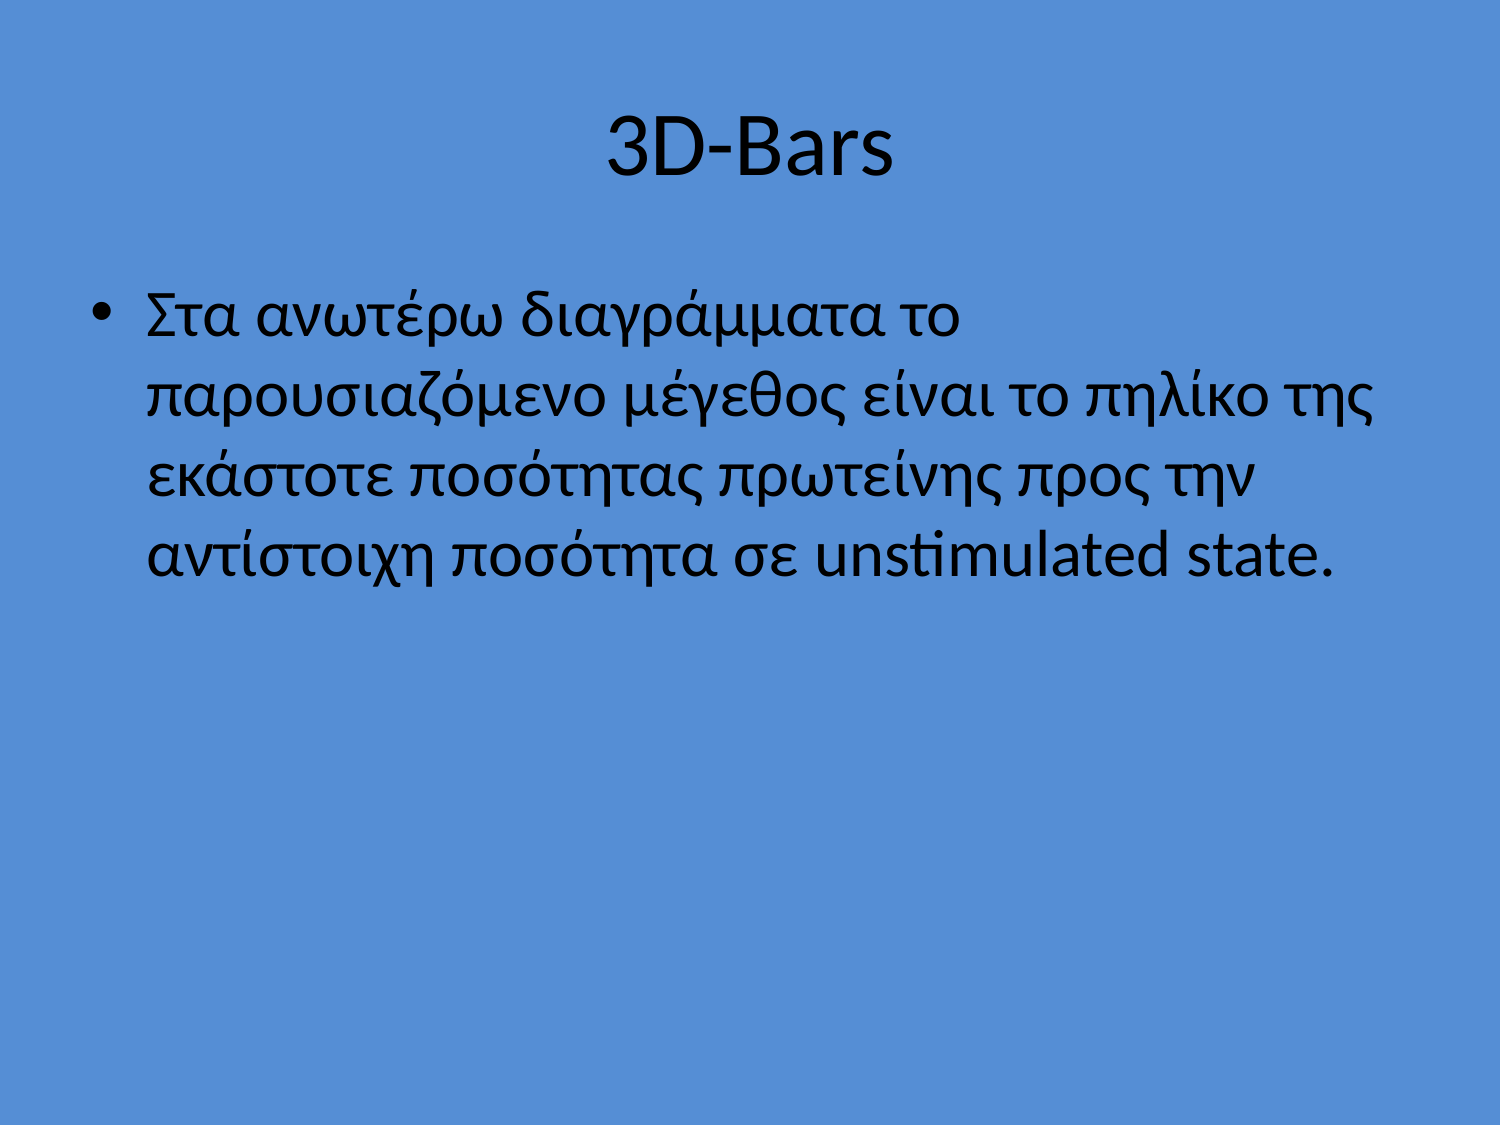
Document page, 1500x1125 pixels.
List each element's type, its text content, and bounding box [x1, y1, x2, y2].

title 3D-Bars [75, 45, 1425, 233]
list Στα ανωτέρω διαγράμματα το παρουσιαζόμενο μέγεθος είναι το πηλίκο της εκάστοτε ποσότητας πρωτείνης προς την αντίστοιχη ποσότητα σε unstimulated state. [75, 262, 1425, 1005]
